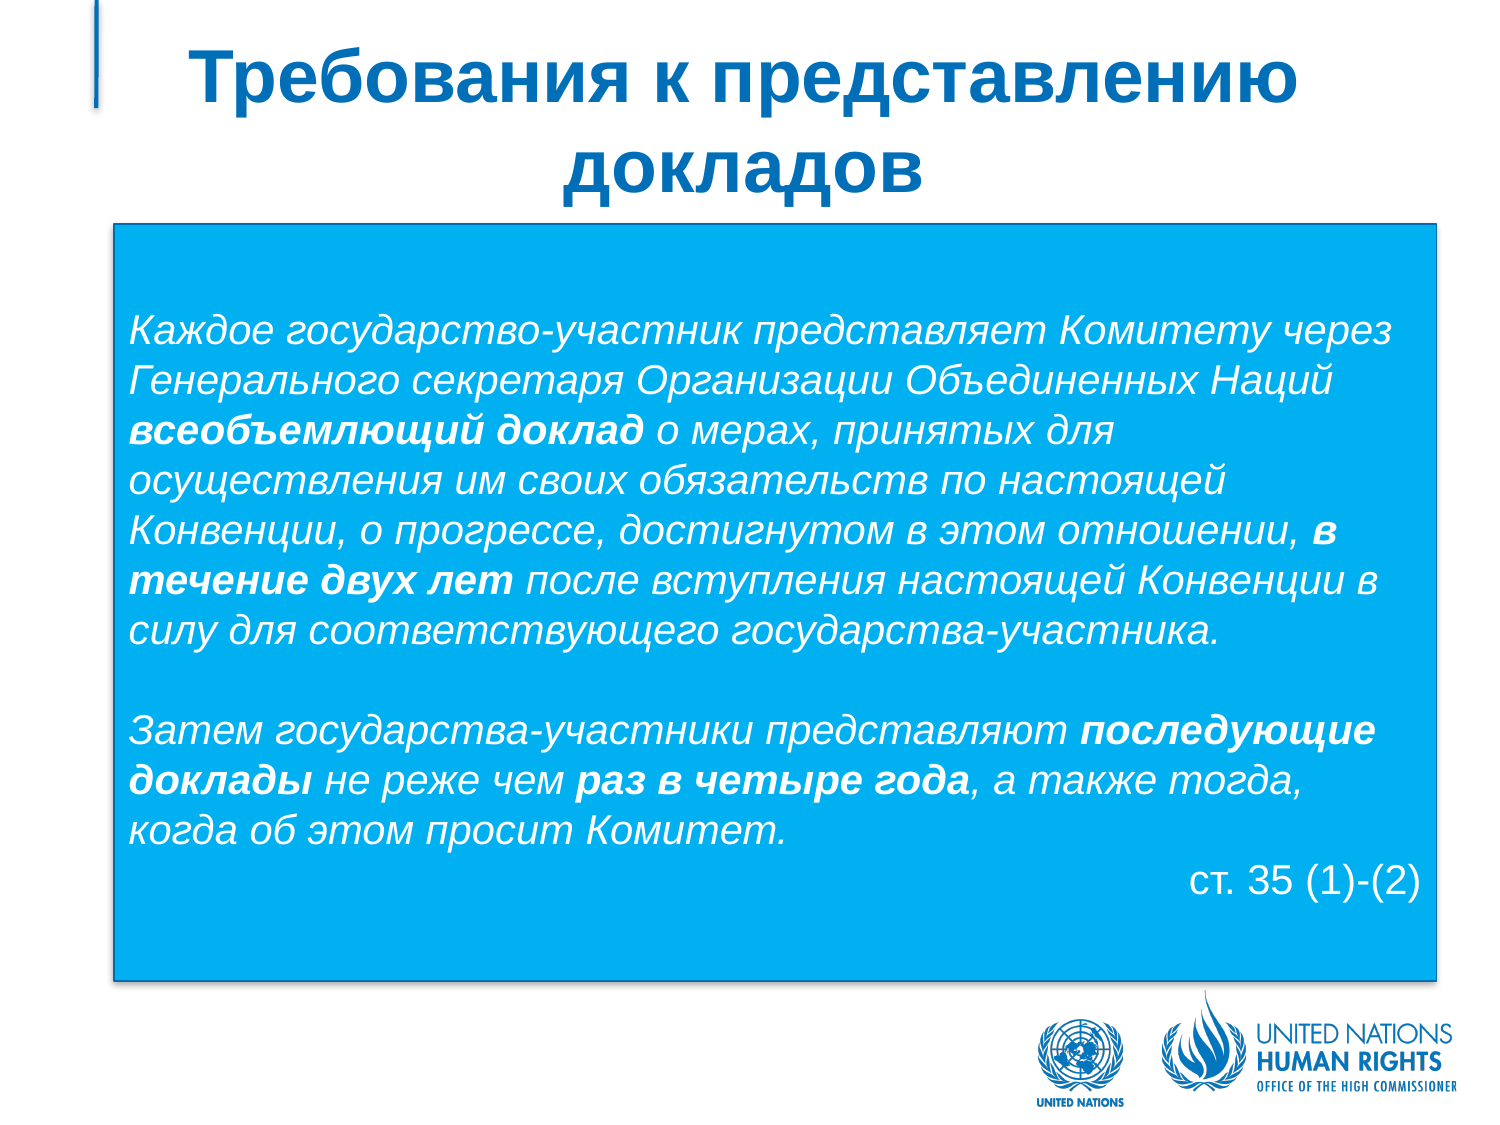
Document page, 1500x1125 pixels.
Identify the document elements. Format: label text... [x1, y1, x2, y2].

title Требования к представлению докладов [52, 20, 1437, 199]
picture [1037, 990, 1457, 1107]
text_box Каждое государство-участник представляет Комитету через Генерального секретаря Организации Объединенных Наций всеобъемлющий доклад о мерах, принятых для осуществления им своих обязательств по настоящей Конвенции, о прогрессе, достигнутом в этом отношении, в течение двух лет после вступления настоящей Конвенции в силу для соответствующего государства-участника. Затем государства-участники представляют последующие доклады не реже чем раз в четыре года, а также тогда, когда об этом просит Комитет. ст. 35 (1)-(2) [113, 223, 1437, 982]
